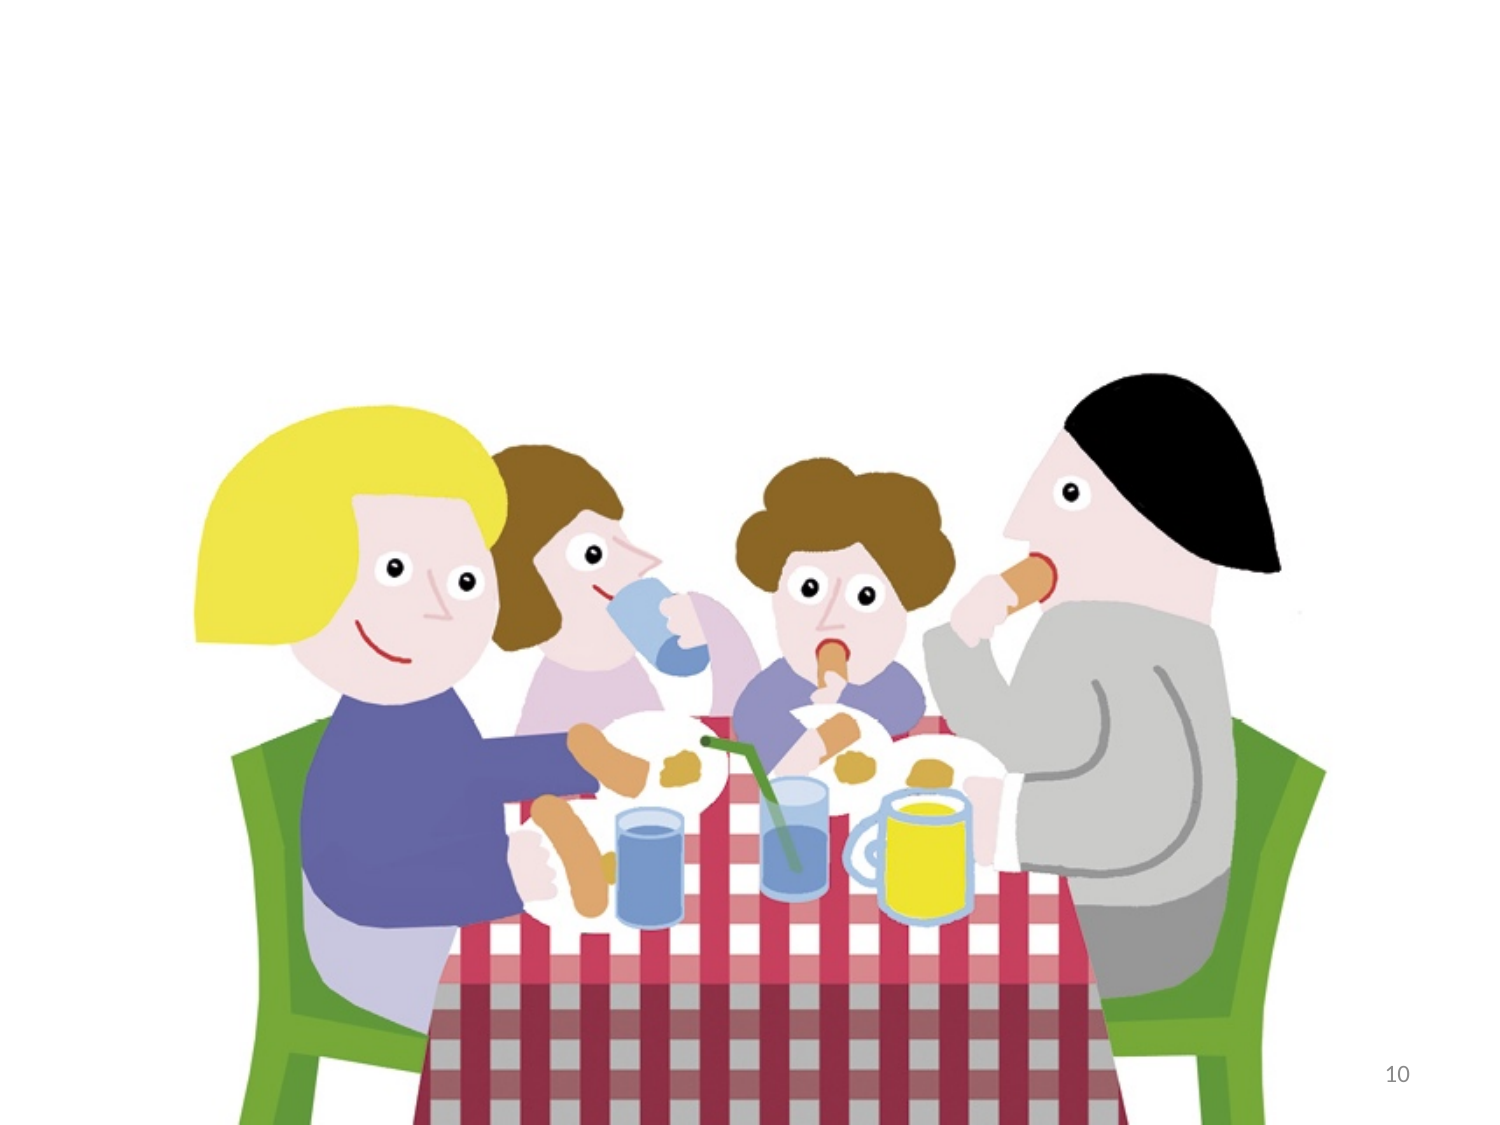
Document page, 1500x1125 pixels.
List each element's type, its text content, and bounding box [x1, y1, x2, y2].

picture [100, 287, 1336, 1125]
slide_number 10 [1341, 1042, 1425, 1103]
